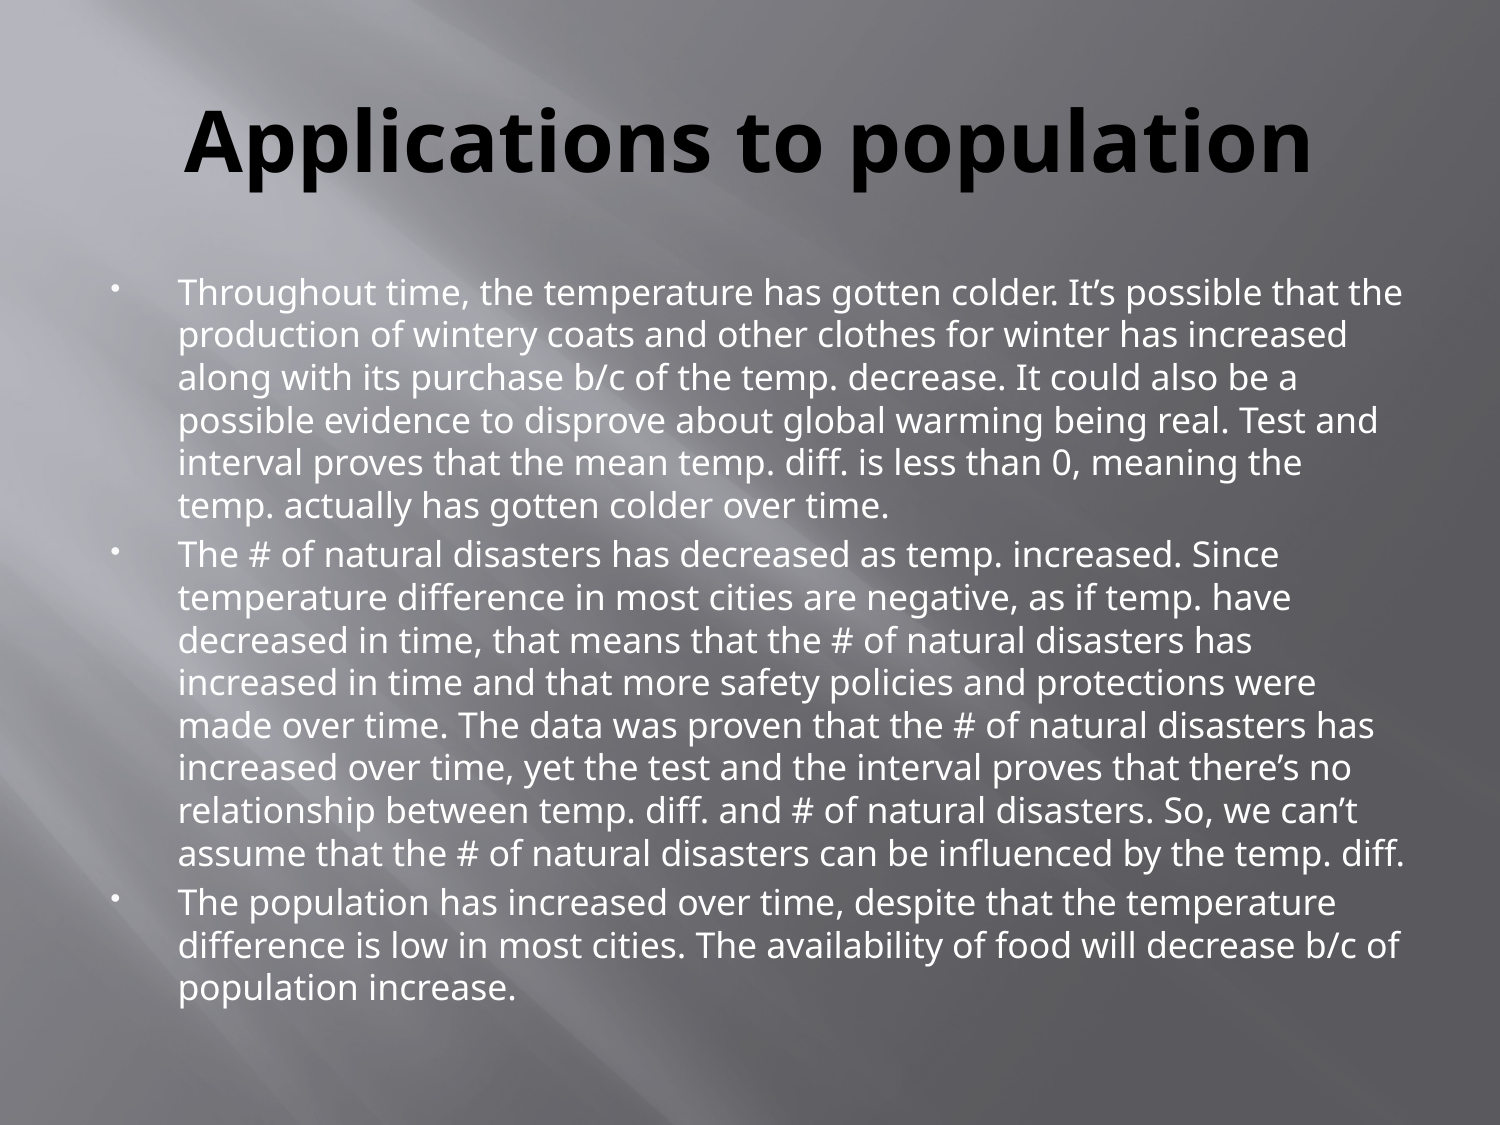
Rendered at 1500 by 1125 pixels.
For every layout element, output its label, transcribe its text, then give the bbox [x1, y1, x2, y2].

title Applications to population [75, 45, 1425, 233]
list Throughout time, the temperature has gotten colder. It’s possible that the production of wintery coats and other clothes for winter has increased along with its purchase b/c of the temp. decrease. It could also be a possible evidence to disprove about global warming being real. Test and interval proves that the mean temp. diff. is less than 0, meaning the temp. actually has gotten colder over time. The # of natural disasters has decreased as temp. increased. Since temperature difference in most cities are negative, as if temp. have decreased in time, that means that the # of natural disasters has increased in time and that more safety policies and protections were made over time. The data was proven that the # of natural disasters has increased over time, yet the test and the interval proves that there’s no relationship between temp. diff. and # of natural disasters. So, we can’t assume that the # of natural disasters can be influenced by the temp. diff. The population has increased over time, despite that the temperature difference is low in most cities. The availability of food will decrease b/c of population increase. [75, 262, 1425, 1035]
